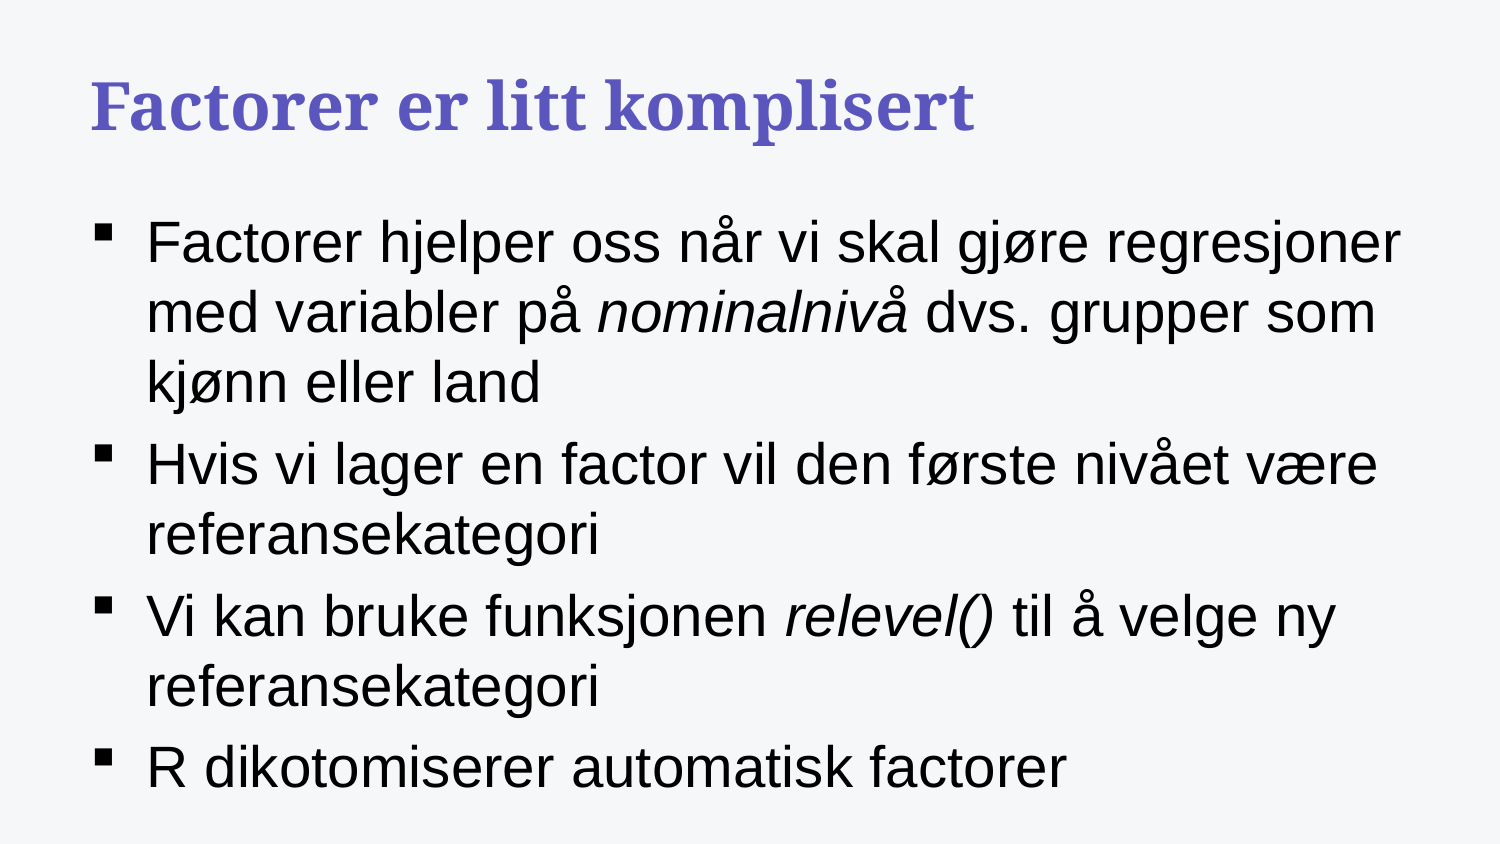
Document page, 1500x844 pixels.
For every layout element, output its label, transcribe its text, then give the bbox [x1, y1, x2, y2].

list Factorer hjelper oss når vi skal gjøre regresjoner med variabler på nominalnivå dvs. grupper som kjønn eller land Hvis vi lager en factor vil den første nivået være referansekategori Vi kan bruke funksjonen relevel() til å velge ny referansekategori R dikotomiserer automatisk factorer [75, 196, 1425, 754]
title Factorer er litt komplisert [75, 33, 1425, 175]
